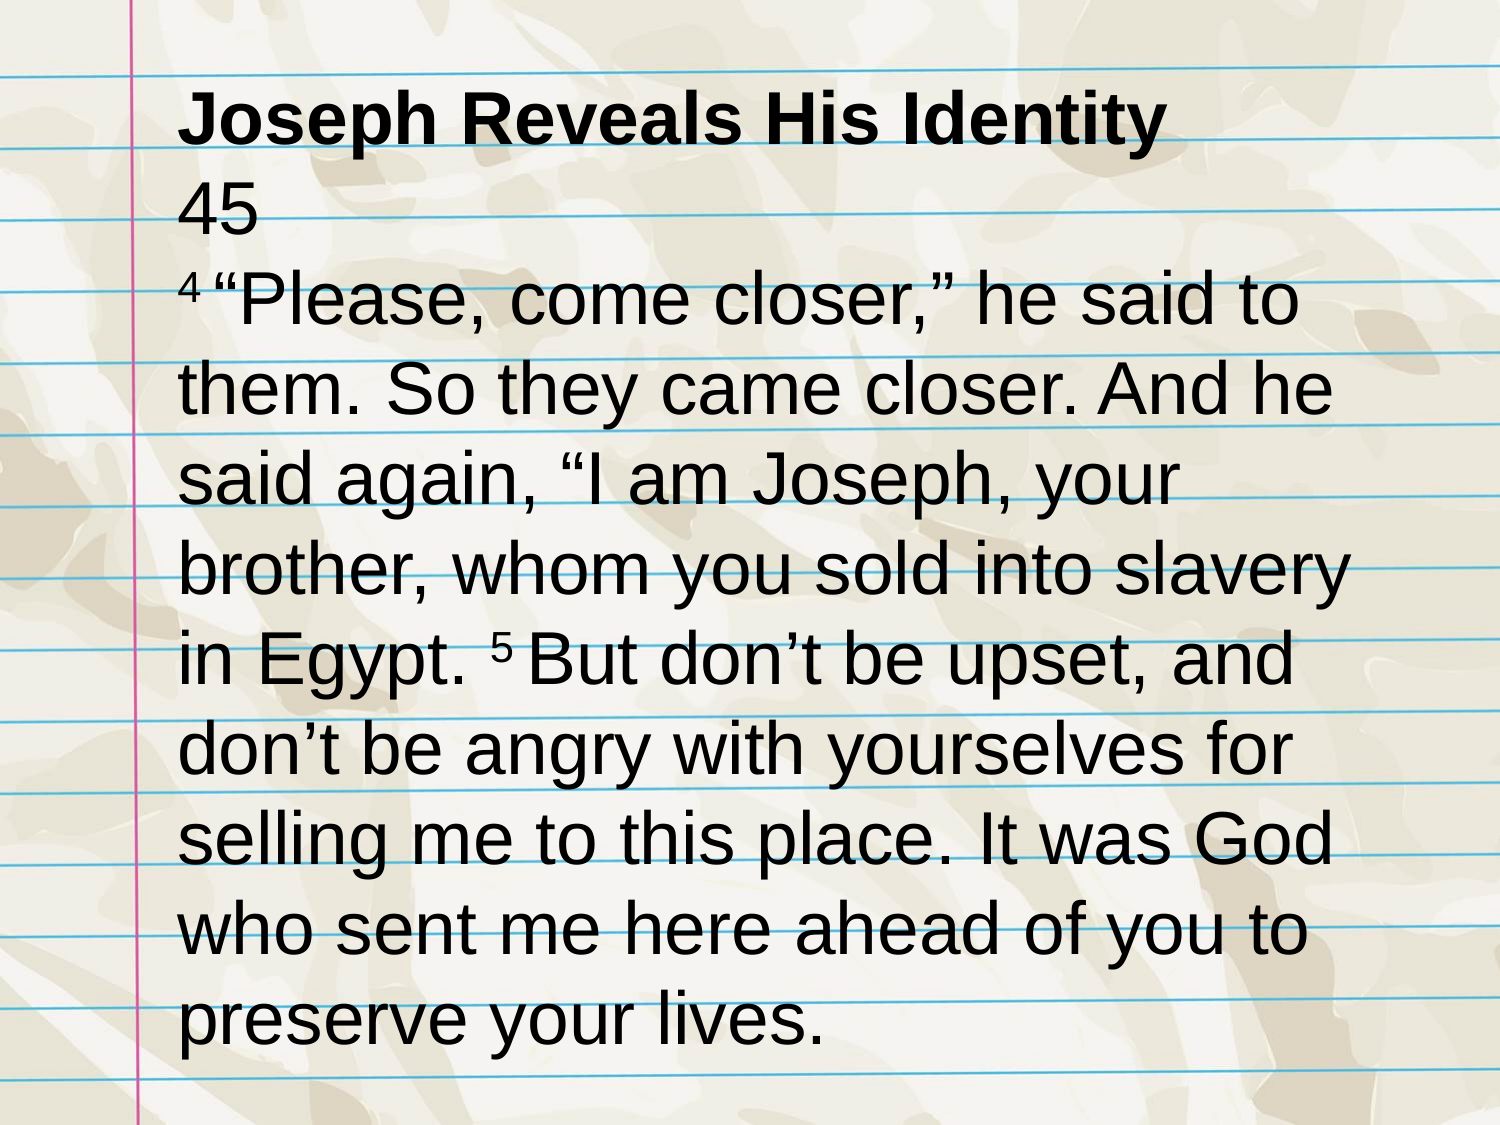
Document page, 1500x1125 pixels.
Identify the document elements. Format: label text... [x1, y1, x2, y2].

picture [0, 0, 1500, 1125]
text_box Joseph Reveals His Identity 45 4 “Please, come closer,” he said to them. So they came closer. And he said again, “I am Joseph, your brother, whom you sold into slavery in Egypt. 5 But don’t be upset, and don’t be angry with yourselves for selling me to this place. It was God who sent me here ahead of you to preserve your lives. [162, 62, 1438, 1068]
